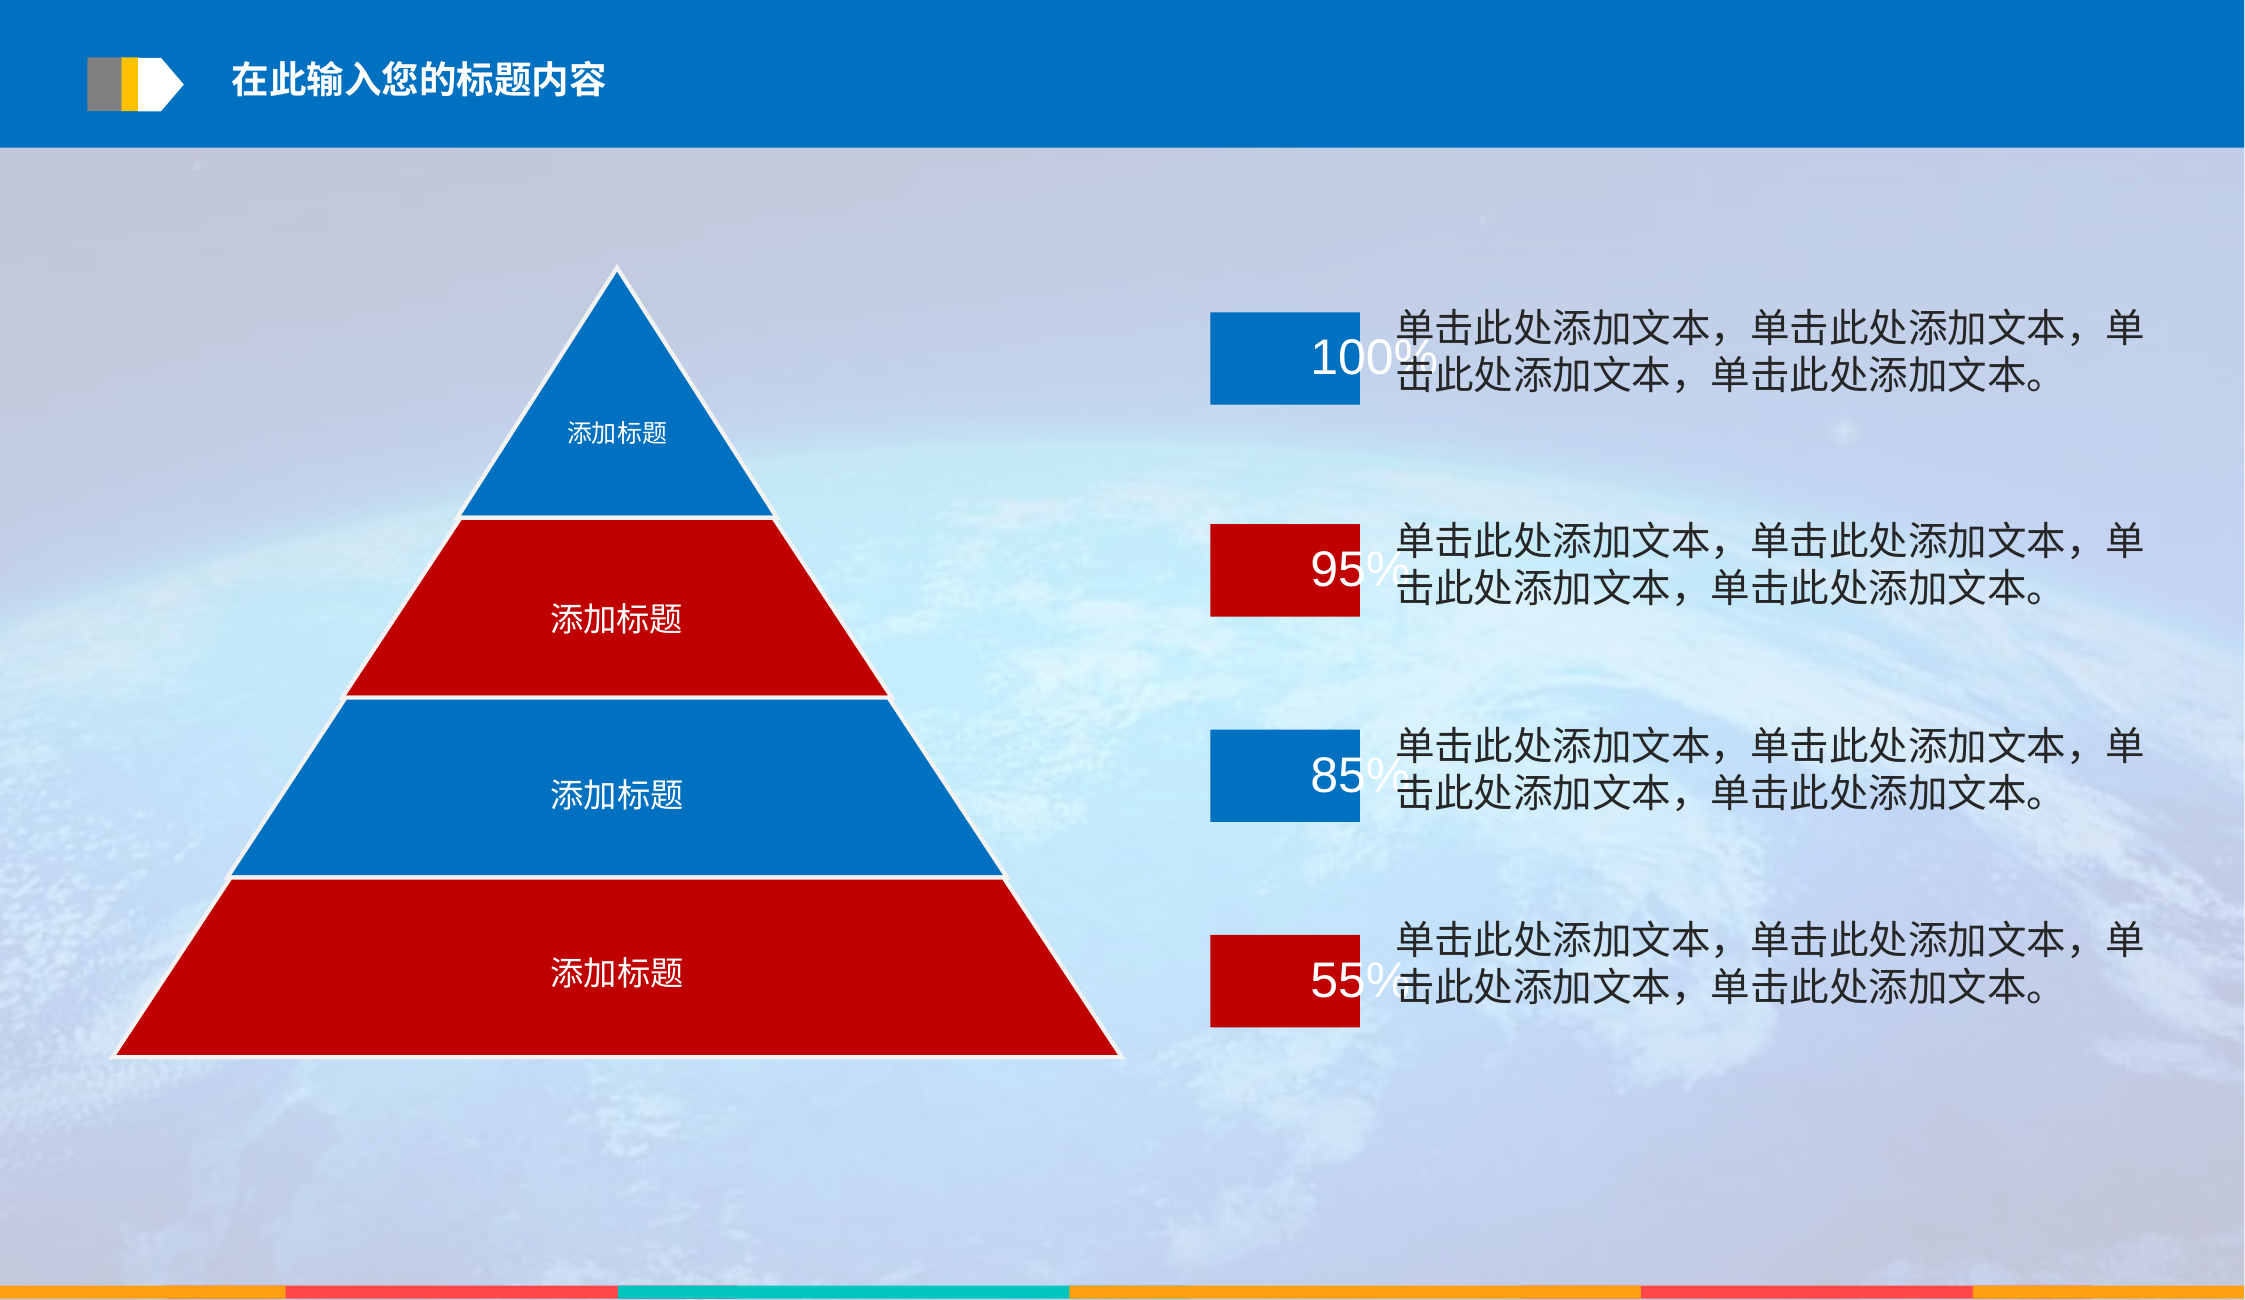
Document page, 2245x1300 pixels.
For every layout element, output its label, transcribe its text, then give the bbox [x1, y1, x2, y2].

text_box [1068, 1284, 1642, 1300]
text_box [1210, 295, 2183, 407]
text_box [287, 1284, 617, 1300]
text_box [0, 0, 2245, 149]
text_box [1642, 1284, 1972, 1300]
text_box [0, 1284, 287, 1300]
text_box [1210, 907, 2183, 1028]
text_box 在此输入您的标题内容 [219, 49, 998, 108]
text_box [1210, 508, 2183, 620]
text_box [1972, 1284, 2245, 1300]
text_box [87, 57, 184, 112]
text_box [112, 267, 1122, 1058]
text_box [617, 1284, 1068, 1300]
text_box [1210, 713, 2183, 825]
